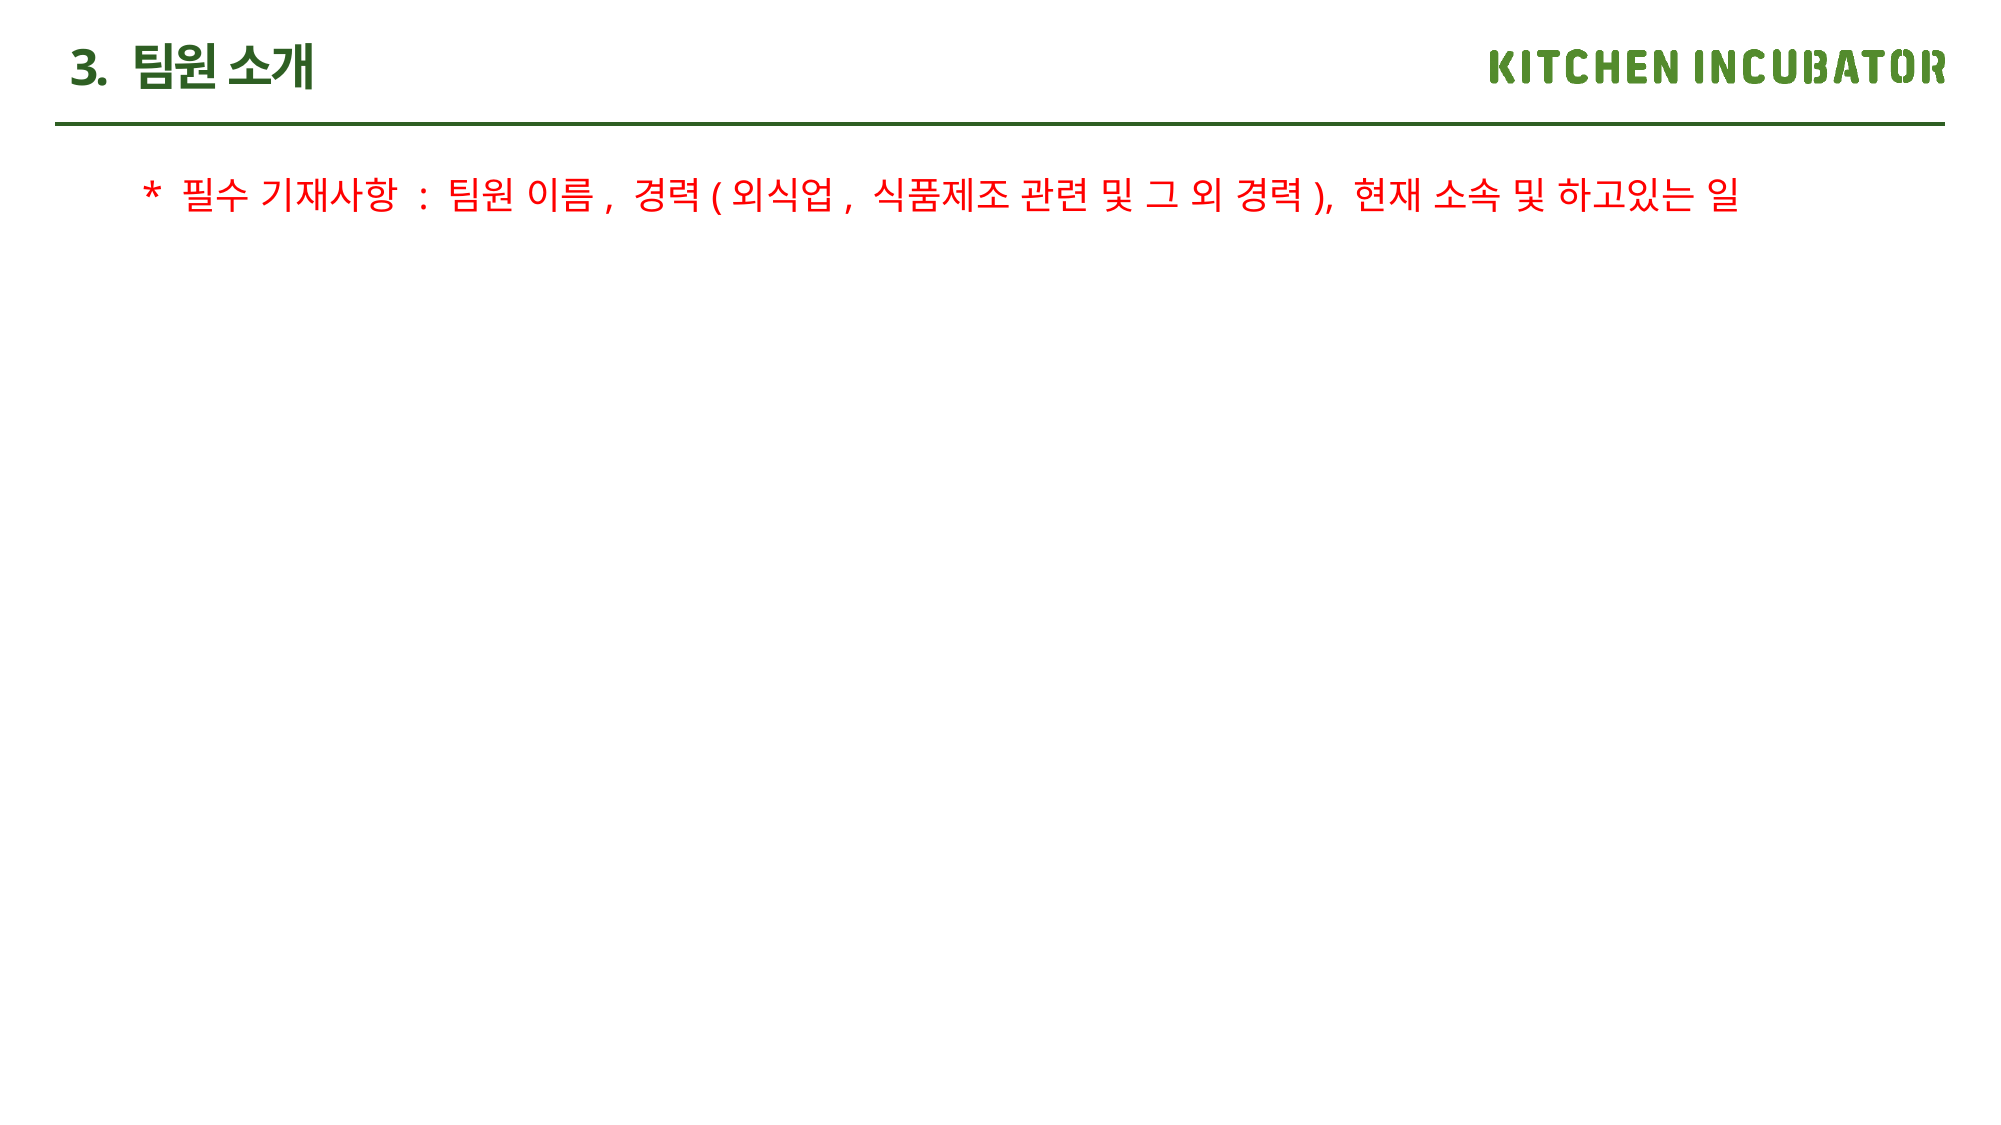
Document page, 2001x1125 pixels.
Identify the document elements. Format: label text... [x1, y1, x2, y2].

text_box * 필수 기재사항 : 팀원 이름, 경력(외식업, 식품제조 관련 및 그 외 경력), 현재 소속 및 하고있는 일 [1001, 164, 1756, 225]
text_box * 필수 기재사항 : 팀원 이름, 경력(외식업, 식품제조 관련 및 그 외 경력), 현재 소속 및 하고있는 일 [127, 164, 999, 225]
text_box 3. 팀원 소개 [55, 27, 610, 103]
picture [1490, 49, 1945, 84]
